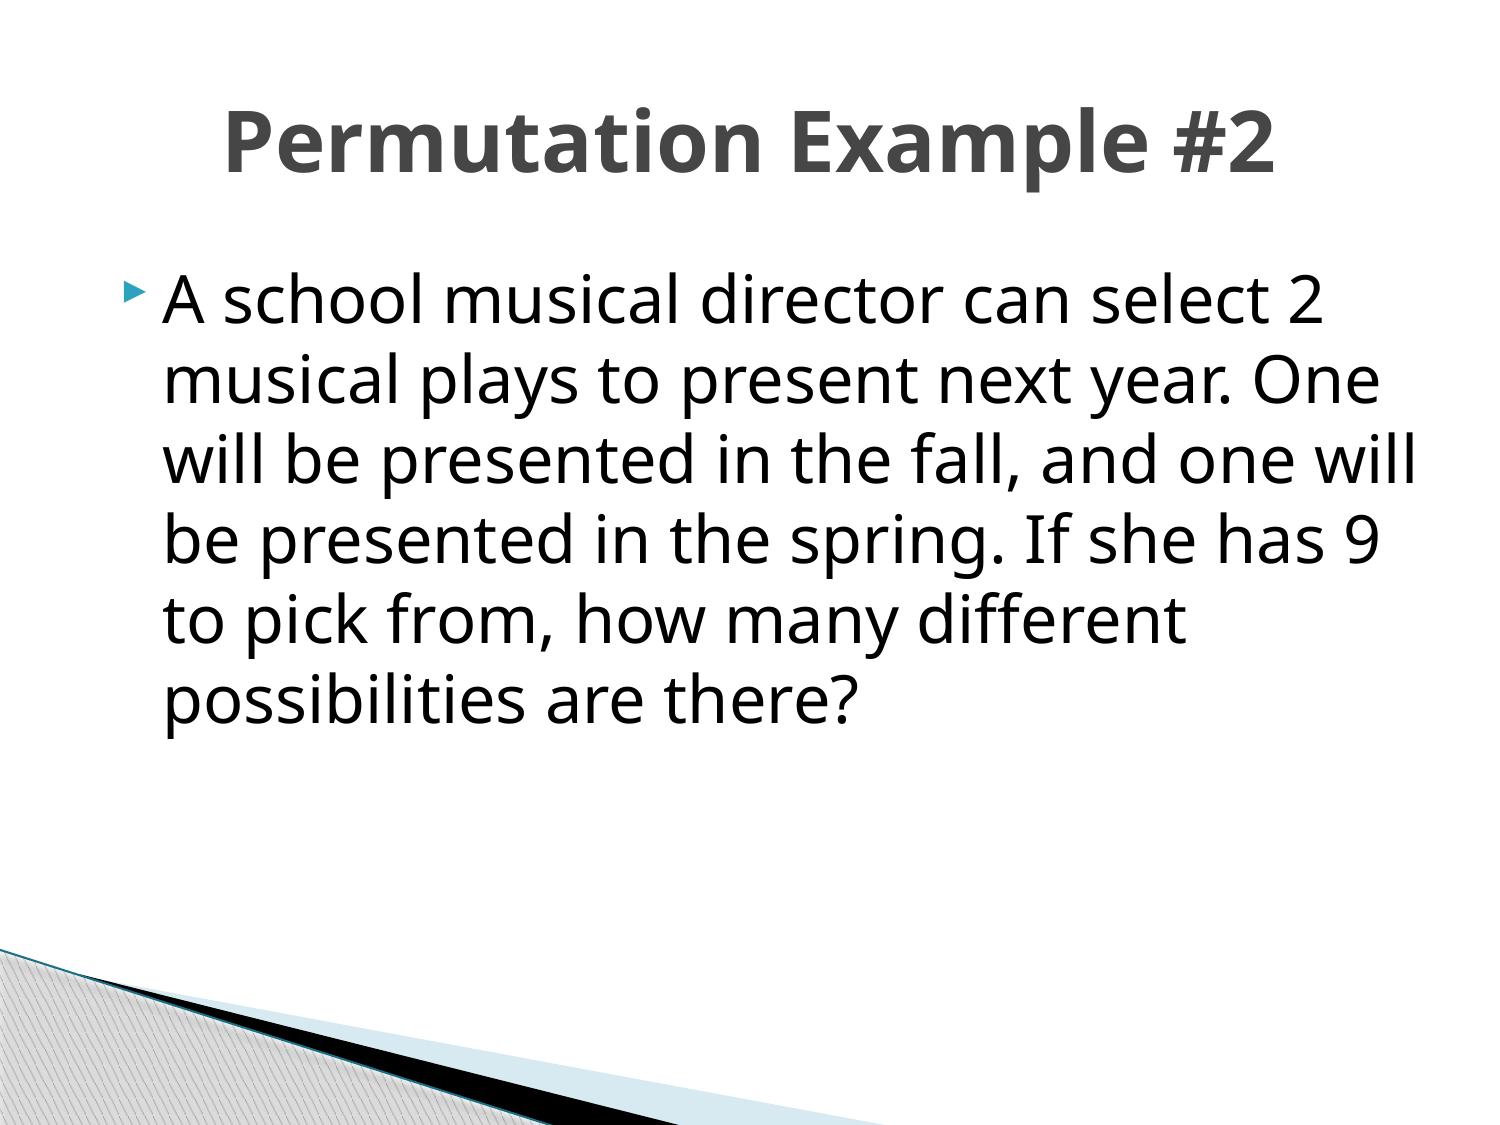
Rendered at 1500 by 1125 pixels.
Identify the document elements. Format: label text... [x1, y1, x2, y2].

list A school musical director can select 2 musical plays to present next year. One will be presented in the fall, and one will be presented in the spring. If she has 9 to pick from, how many different possibilities are there? [87, 249, 1450, 1000]
title Permutation Example #2 [75, 45, 1425, 233]
